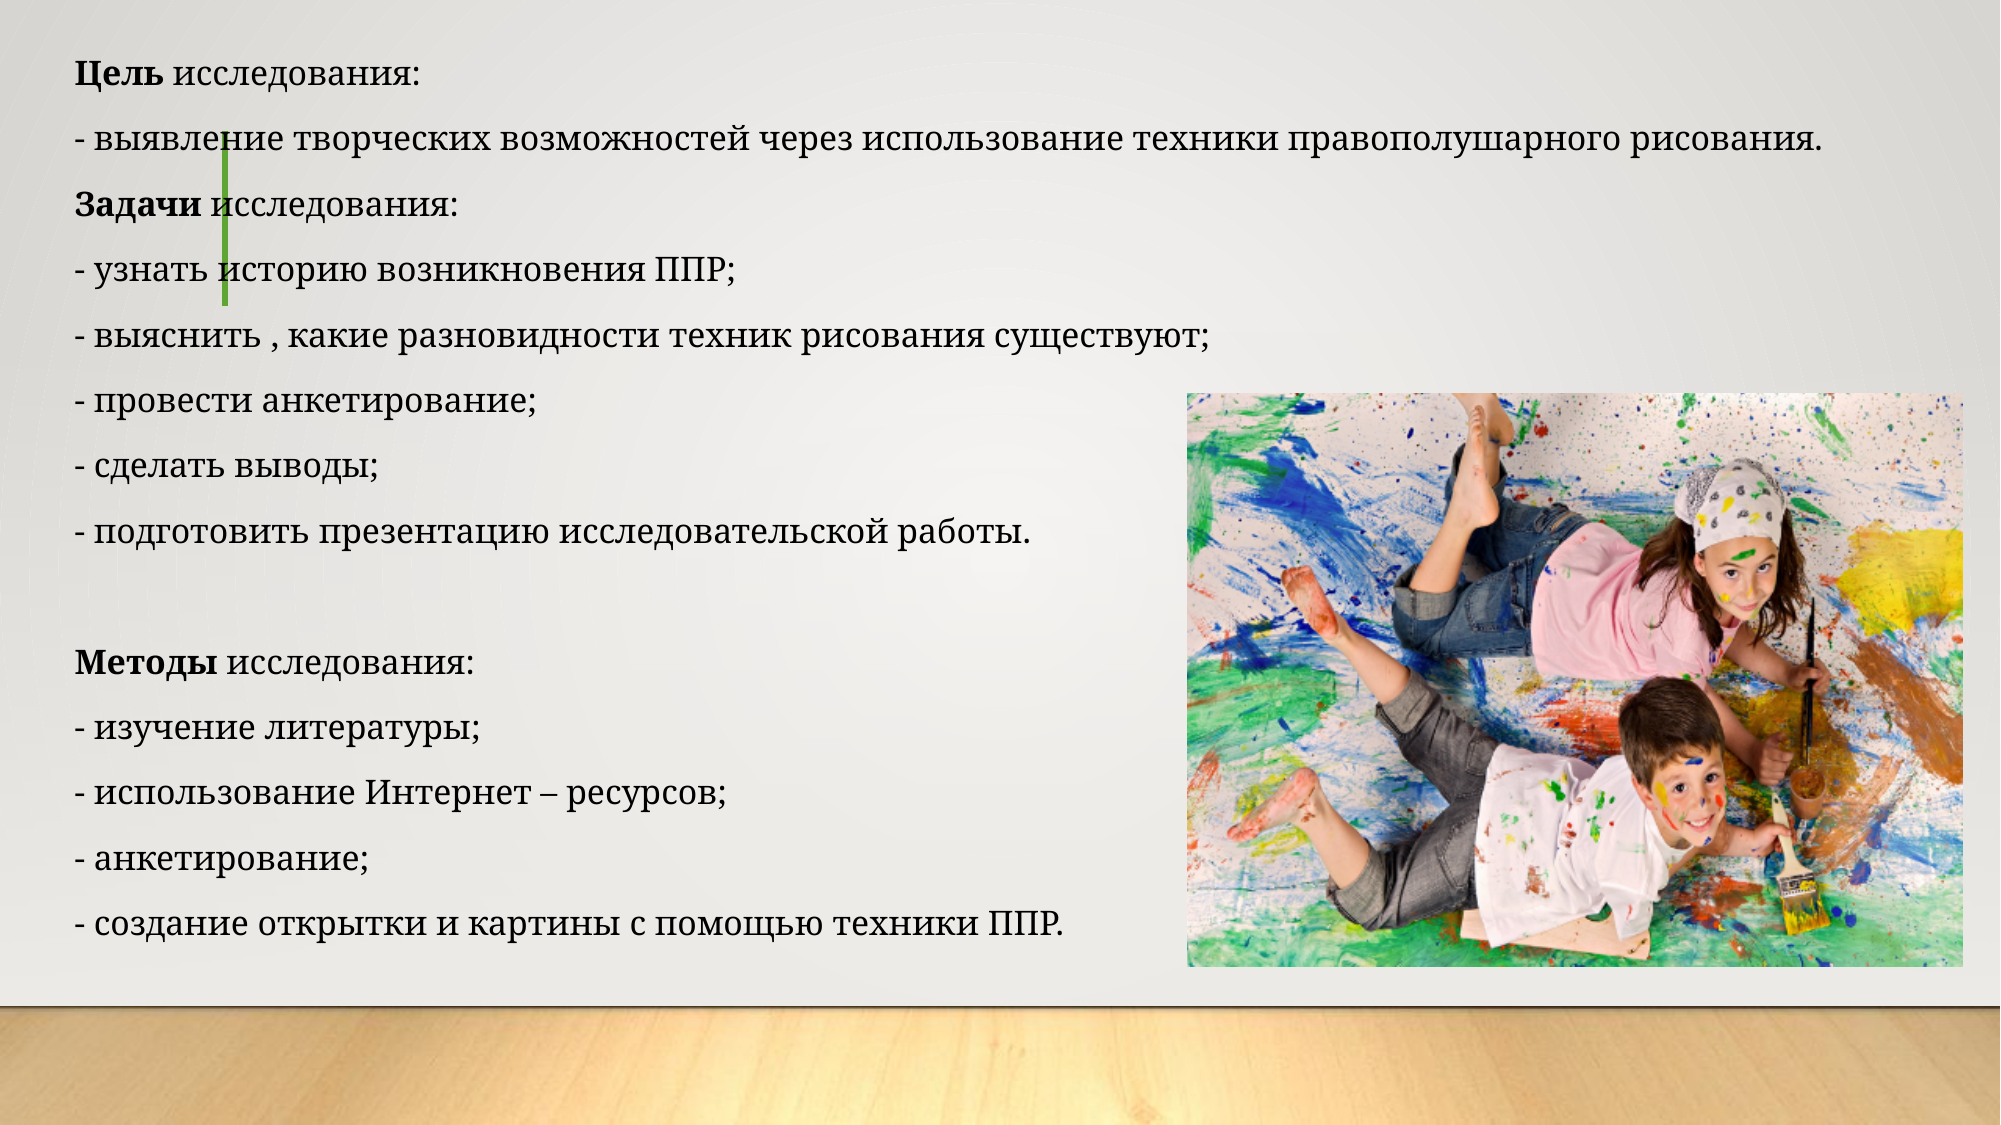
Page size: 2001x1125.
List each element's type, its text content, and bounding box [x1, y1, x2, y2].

picture [0, 1006, 2000, 1125]
list Цель исследования: - выявление творческих возможностей через использование техники правополушарного рисования. Задачи исследования: - узнать историю возникновения ППР; - выяснить , какие разновидности техник рисования существуют; - провести анкетирование; - сделать выводы; - подготовить презентацию исследовательской работы. Методы исследования: - изучение литературы; - использование Интернет – ресурсов; - анкетирование; - создание открытки и картины с помощью техники ППР. [59, 35, 1945, 953]
picture [1187, 393, 1963, 967]
